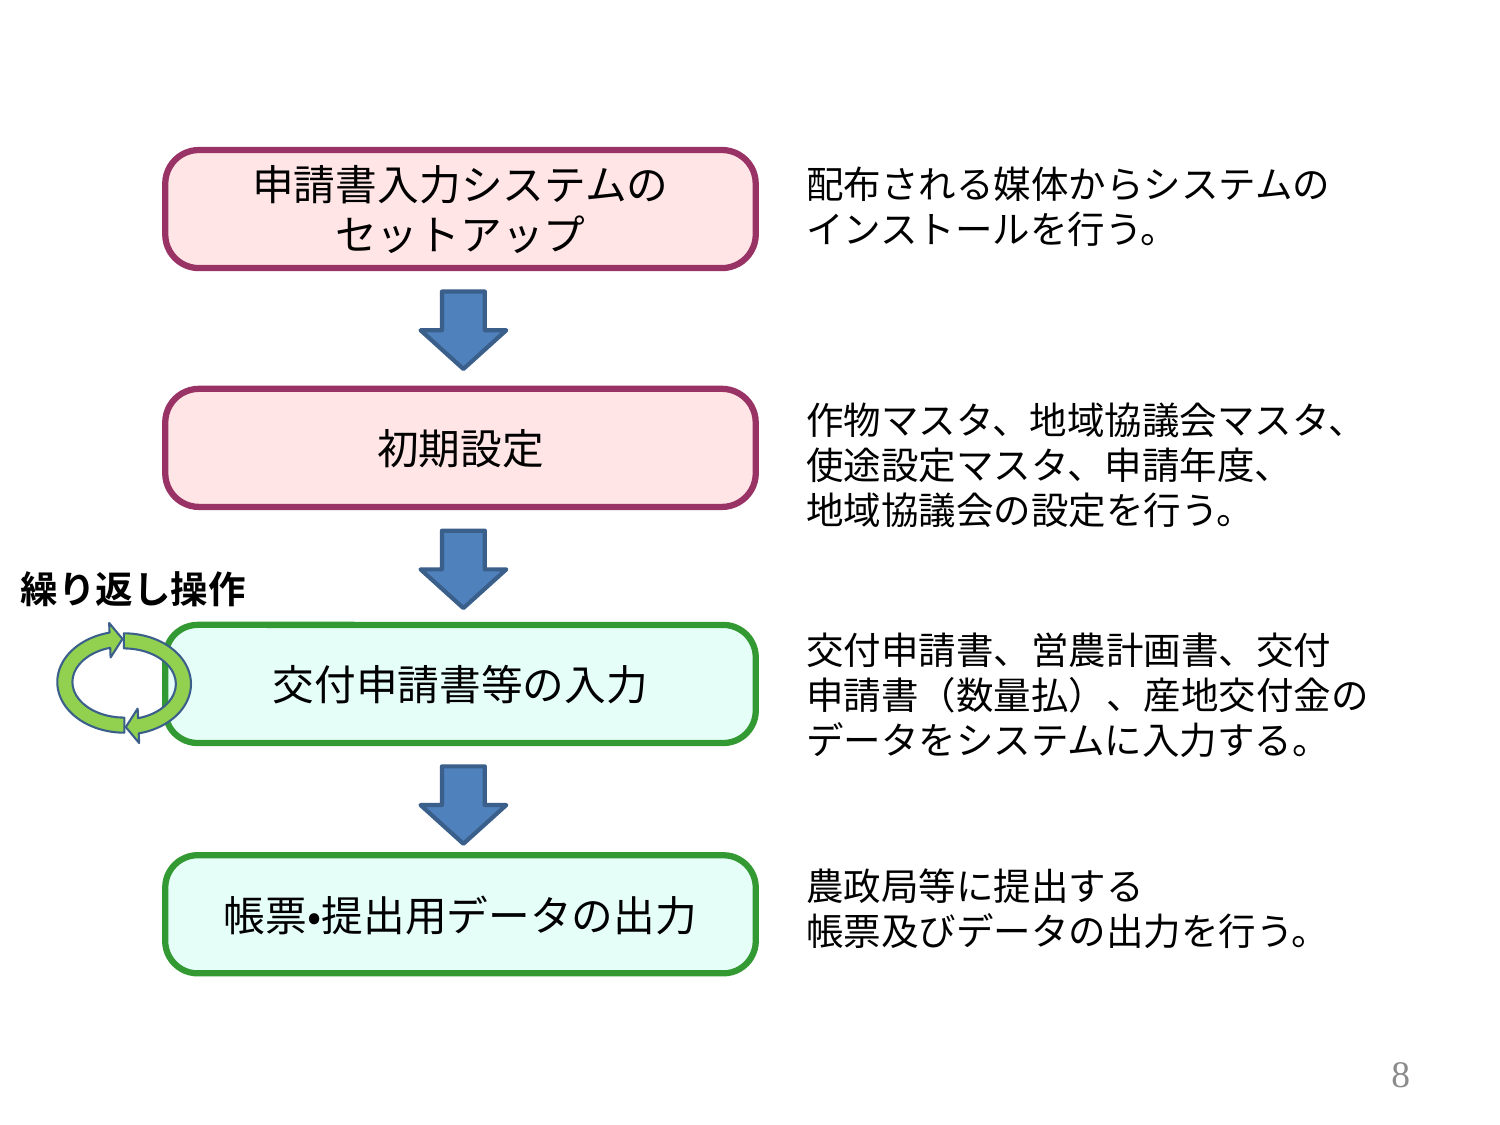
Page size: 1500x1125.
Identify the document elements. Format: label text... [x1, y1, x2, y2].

text_box [418, 289, 509, 371]
text_box [418, 764, 509, 846]
text_box 繰り返し操作 [5, 558, 299, 619]
text_box 農政局等に提出する 帳票及びデータの出力を行う。 [791, 855, 1406, 960]
text_box 交付申請書等の入力 [166, 622, 758, 746]
slide_number 7 [1074, 1042, 1425, 1103]
text_box 申請書入力システムの セットアップ [163, 147, 758, 271]
text_box 交付申請書、営農計画書、交付 申請書（数量払）、産地交付金のデータをシステムに入力する。 [791, 619, 1406, 770]
text_box [55, 621, 127, 735]
text_box [418, 528, 509, 610]
text_box 配布される媒体からシステムの インストールを行う。 [791, 154, 1459, 259]
text_box 交付申請書等の入力 [163, 665, 173, 703]
text_box 帳票・提出用データの出力 [163, 853, 758, 976]
text_box 作物マスタ、地域協議会マスタ、使途設定マスタ、申請年度、 地域協議会の設定を行う。 [791, 389, 1394, 540]
text_box 初期設定 [163, 386, 758, 510]
text_box [121, 631, 194, 745]
